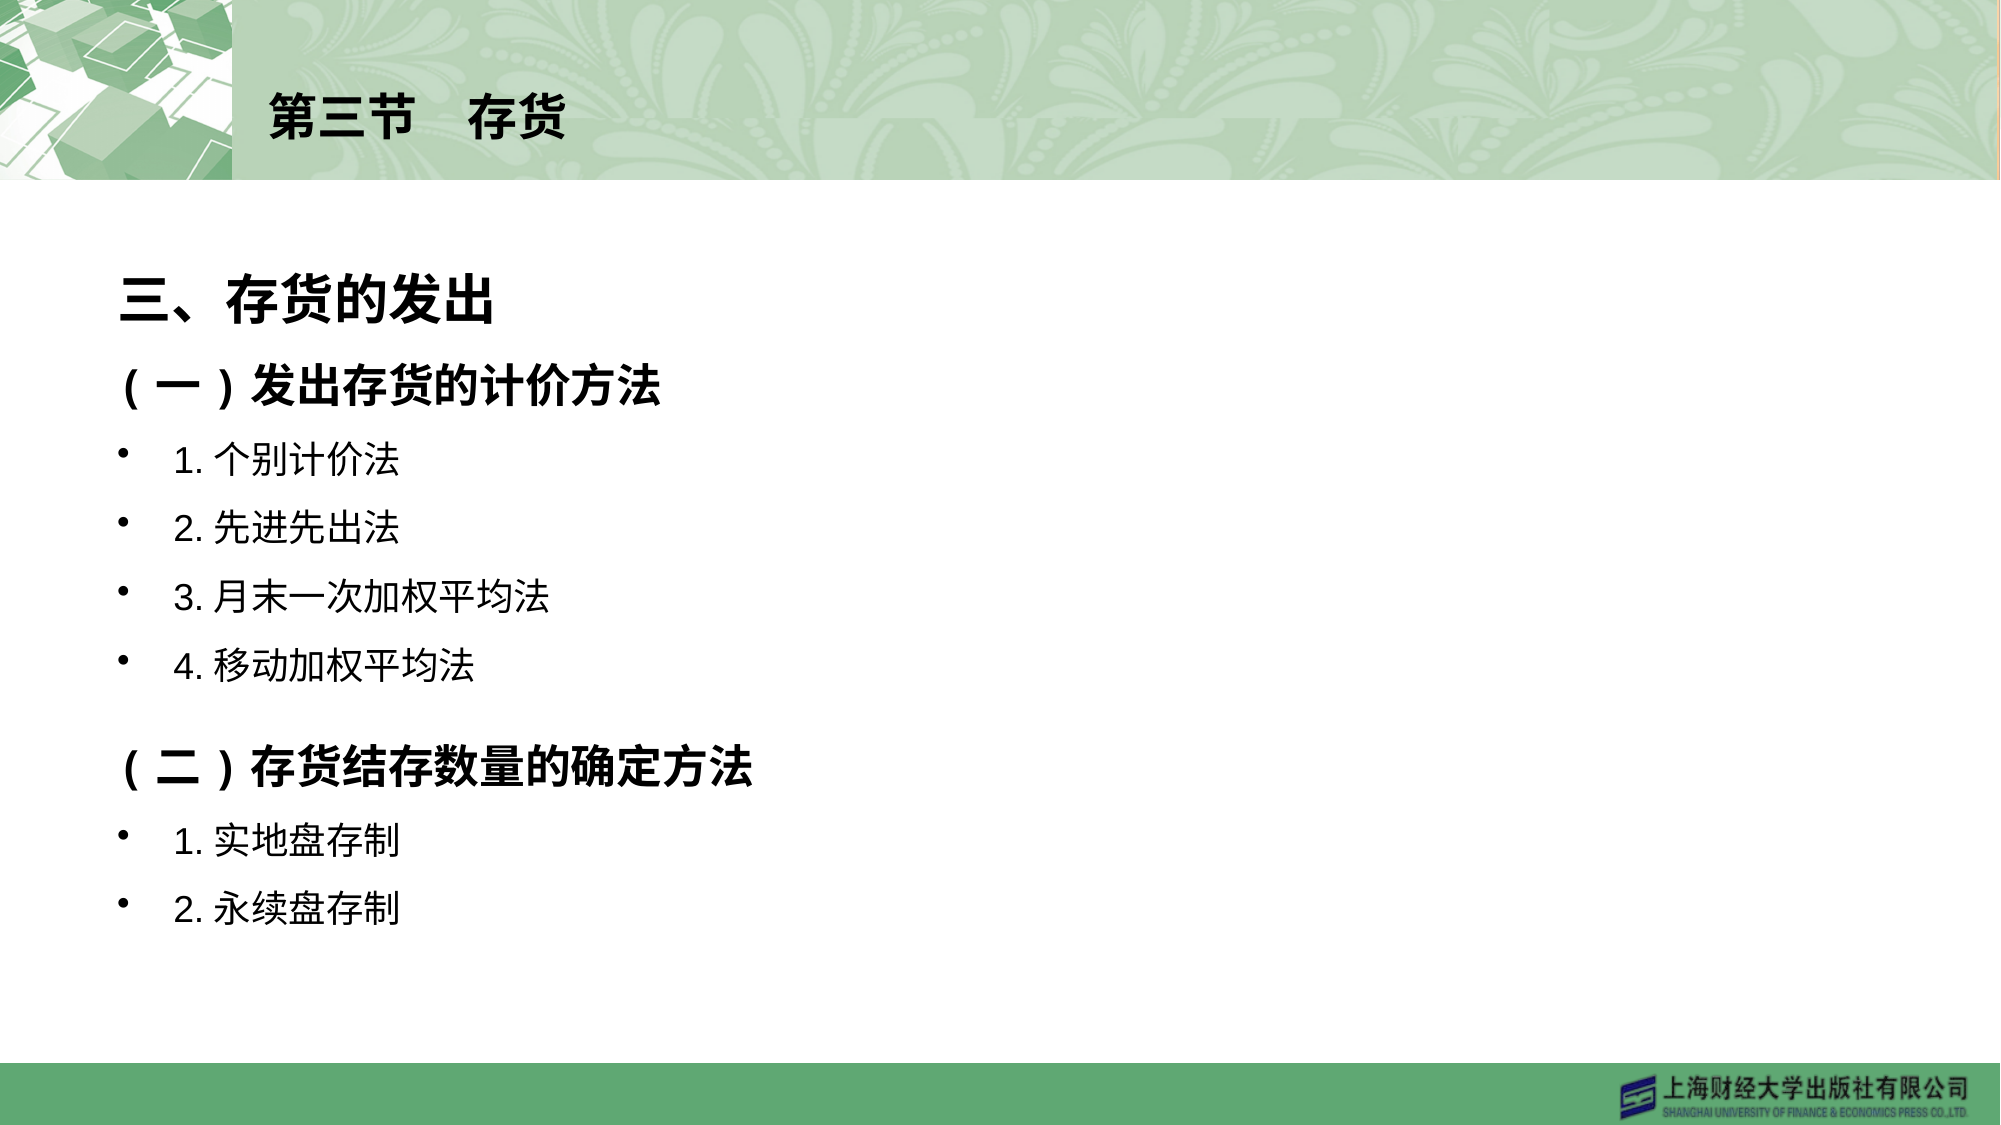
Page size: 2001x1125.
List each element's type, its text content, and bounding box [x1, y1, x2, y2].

picture [0, 0, 2001, 1125]
list 三、存货的发出 (一)发出存货的计价方法 1.个别计价法 2.先进先出法 3.月末一次加权平均法 4.移动加权平均法 (二)存货结存数量的确定方法 1.实地盘存制 2.永续盘存制 [102, 241, 1898, 1065]
title 第三节 存货 [252, 64, 1609, 168]
